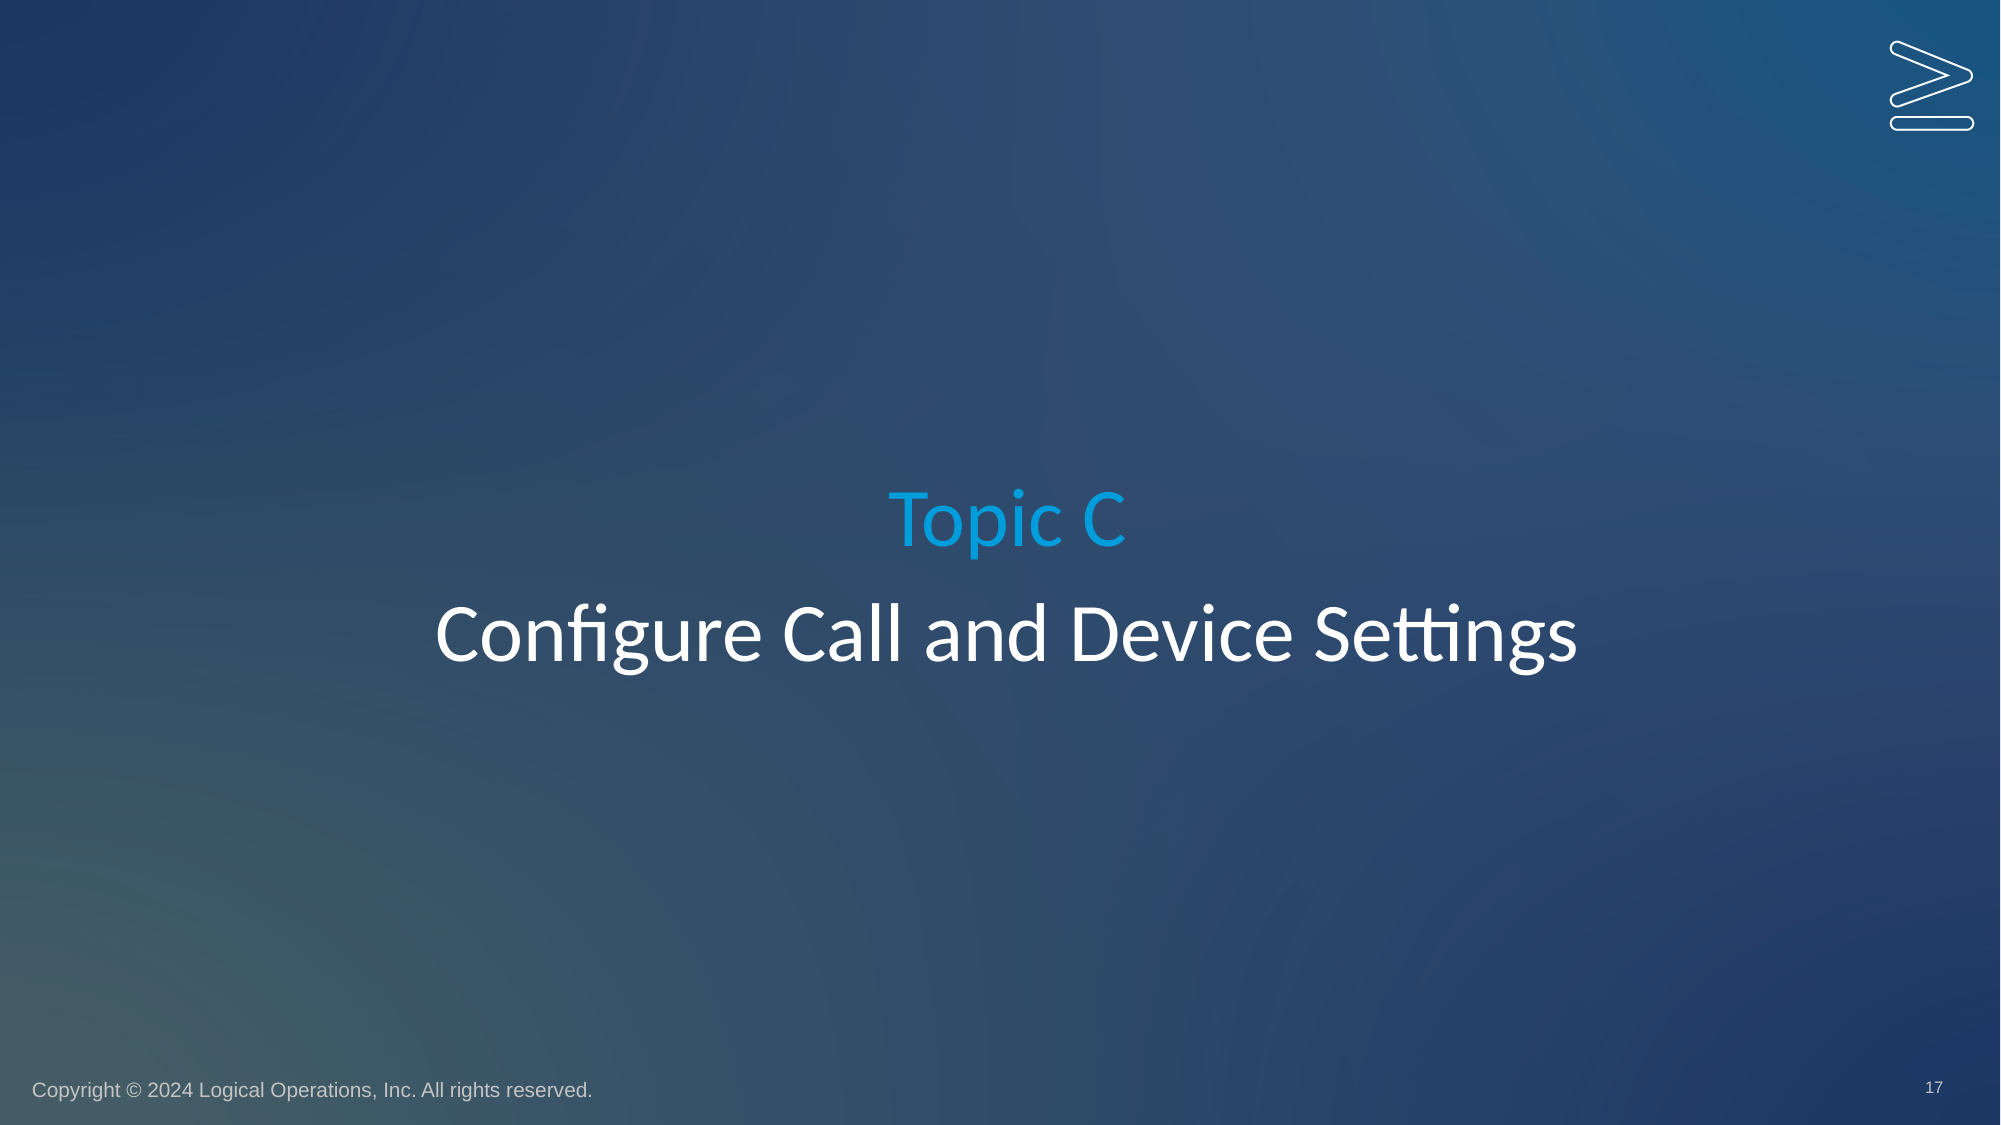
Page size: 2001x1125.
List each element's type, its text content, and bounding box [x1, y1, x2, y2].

slide_number 17 [1491, 1057, 1959, 1118]
picture [0, 0, 2001, 1125]
list Topic C [157, 324, 1858, 571]
title Configure Call and Device Settings [157, 571, 1858, 795]
